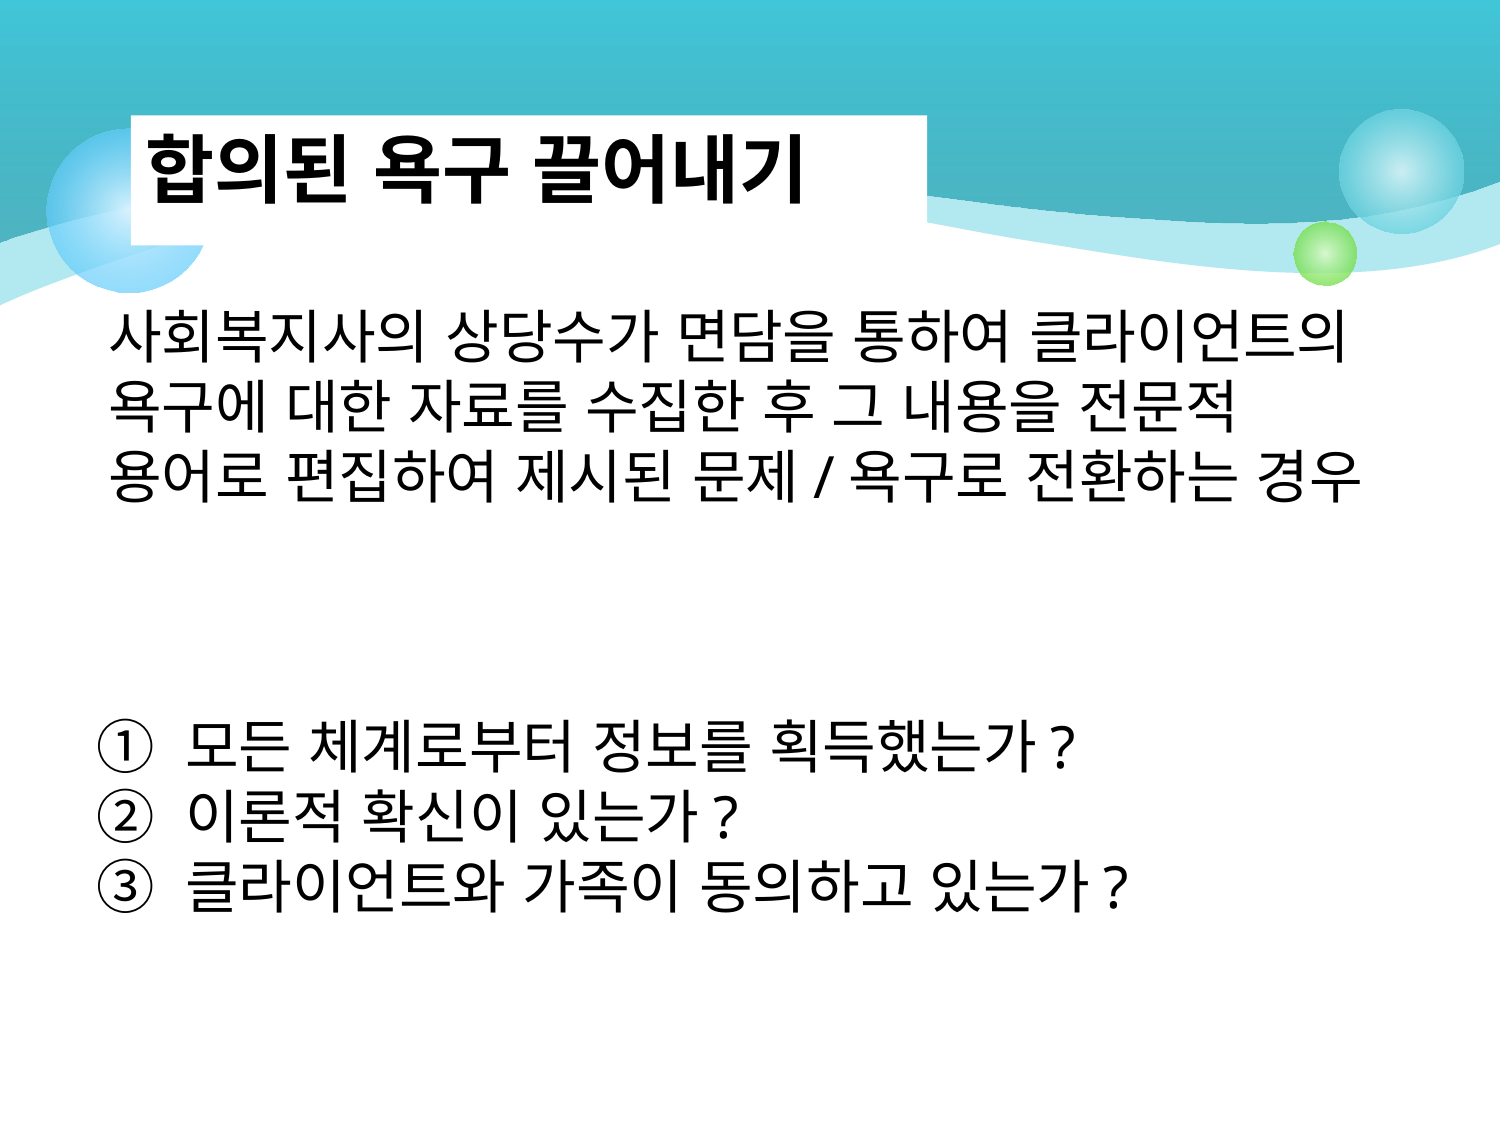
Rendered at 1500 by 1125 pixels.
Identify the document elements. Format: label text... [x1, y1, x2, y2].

text_box 합의된 욕구 끌어내기 [130, 115, 928, 246]
text_box ① 모든 체계로부터 정보를 획득했는가? ② 이론적 확신이 있는가? ③ 클라이언트와 가족이 동의하고 있는가? [81, 703, 1407, 928]
text_box 사회복지사의 상당수가 면담을 통하여 클라이언트의 욕구에 대한 자료를 수집한 후 그 내용을 전문적 용어로 편집하여 제시된 문제/욕구로 전환하는 경우 [93, 292, 1383, 518]
